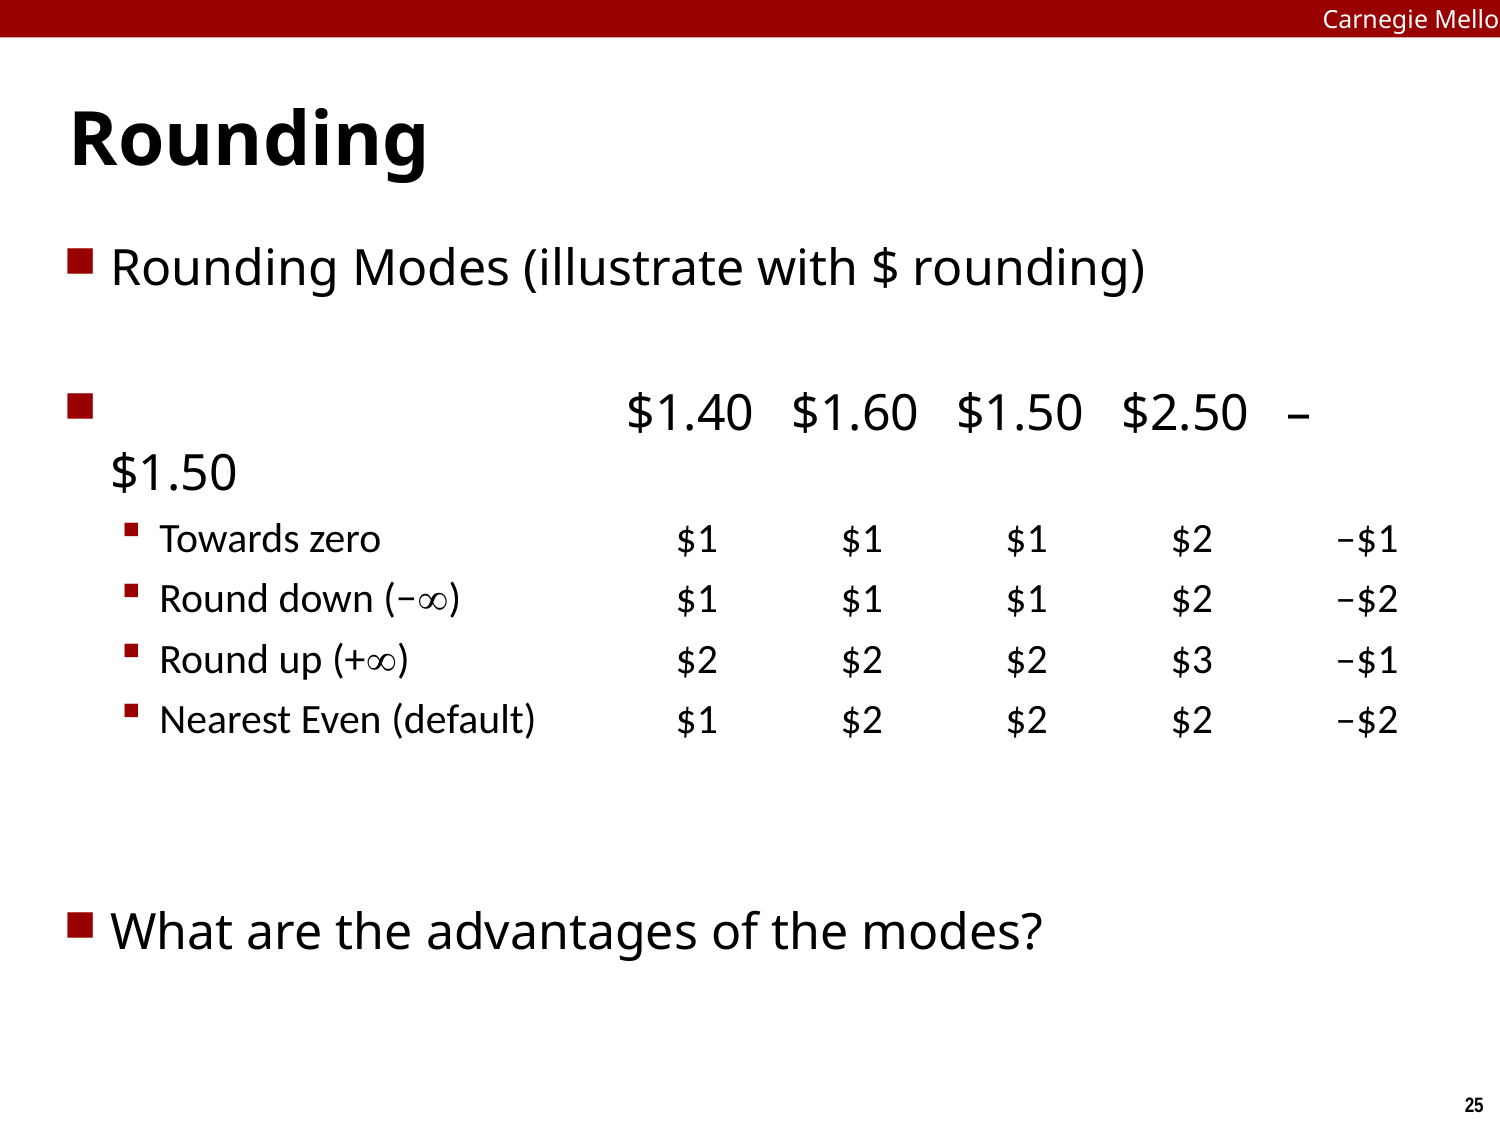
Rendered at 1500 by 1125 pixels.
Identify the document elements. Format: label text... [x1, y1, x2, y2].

text_box Carnegie Mellon [1322, 3, 1500, 33]
text_box [0, 0, 1500, 38]
list Rounding Modes (illustrate with $ rounding) $1.40 $1.60 $1.50 $2.50 –$1.50 Towards zero $1 $1 $1 $2 –$1 Round down (−) $1 $1 $1 $2 –$2 Round up (+) $2 $2 $2 $3 –$1 Nearest Even (default) $1 $2 $2 $2 –$2 What are the advantages of the modes? [62, 228, 1438, 1122]
title Rounding [62, 41, 1438, 228]
